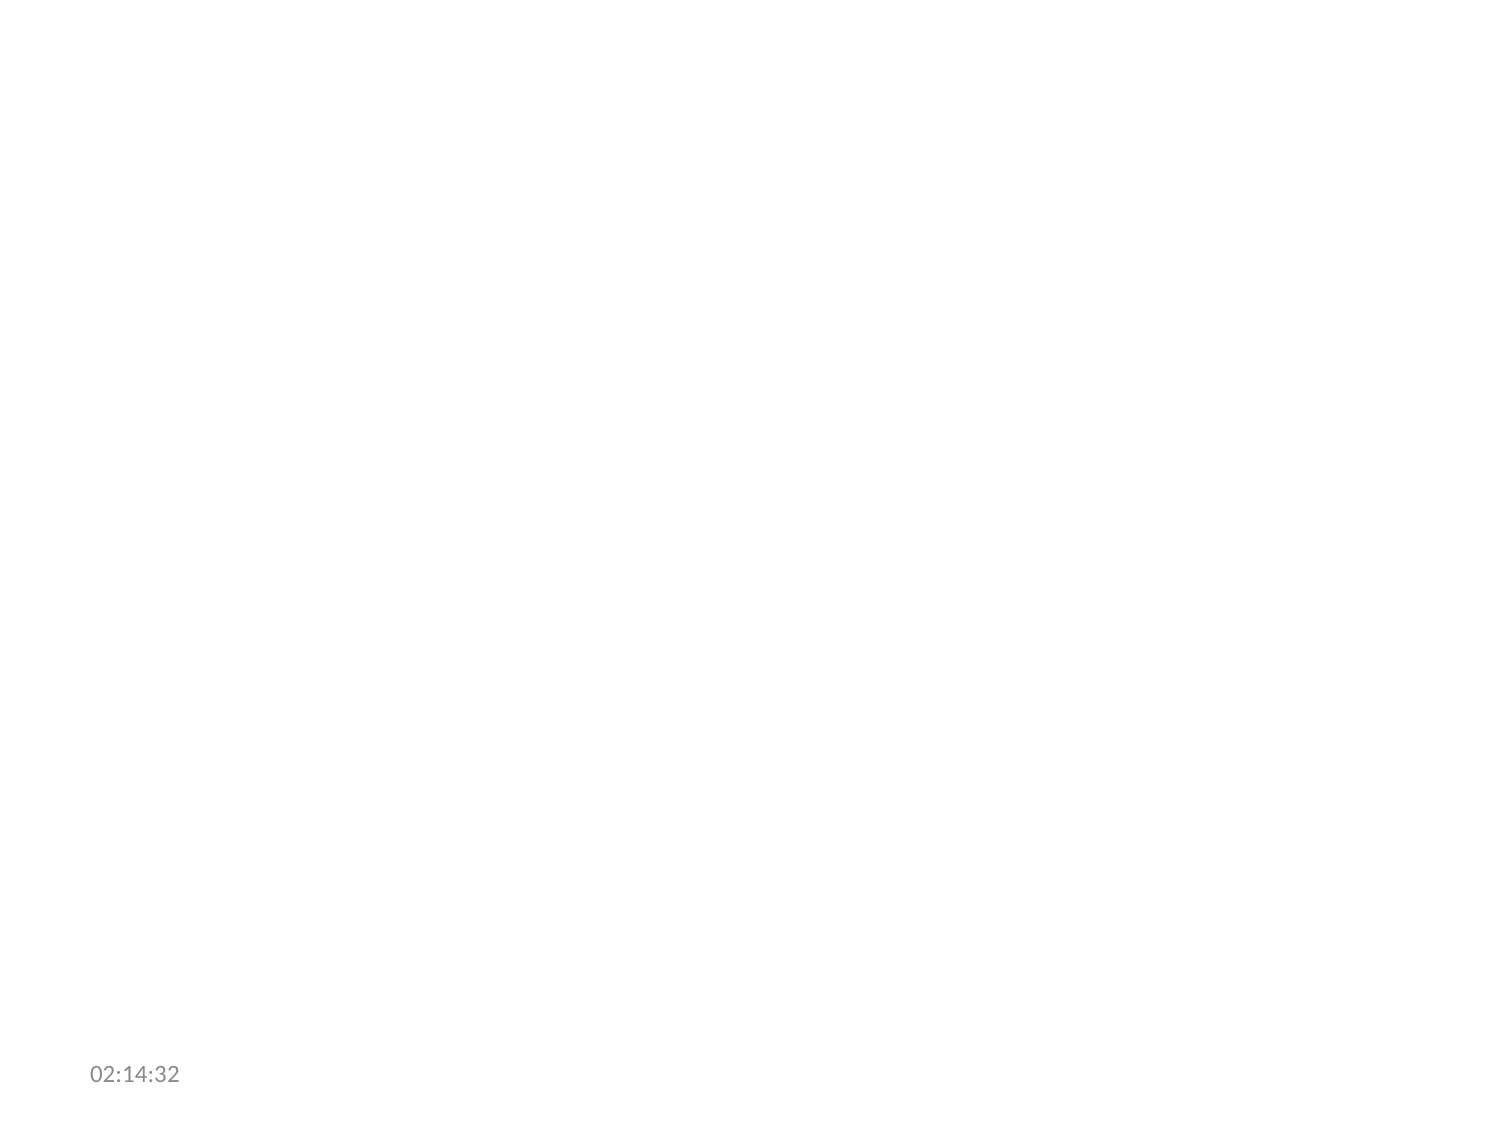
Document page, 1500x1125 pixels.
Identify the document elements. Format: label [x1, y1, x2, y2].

slide_number [75, 1042, 425, 1103]
